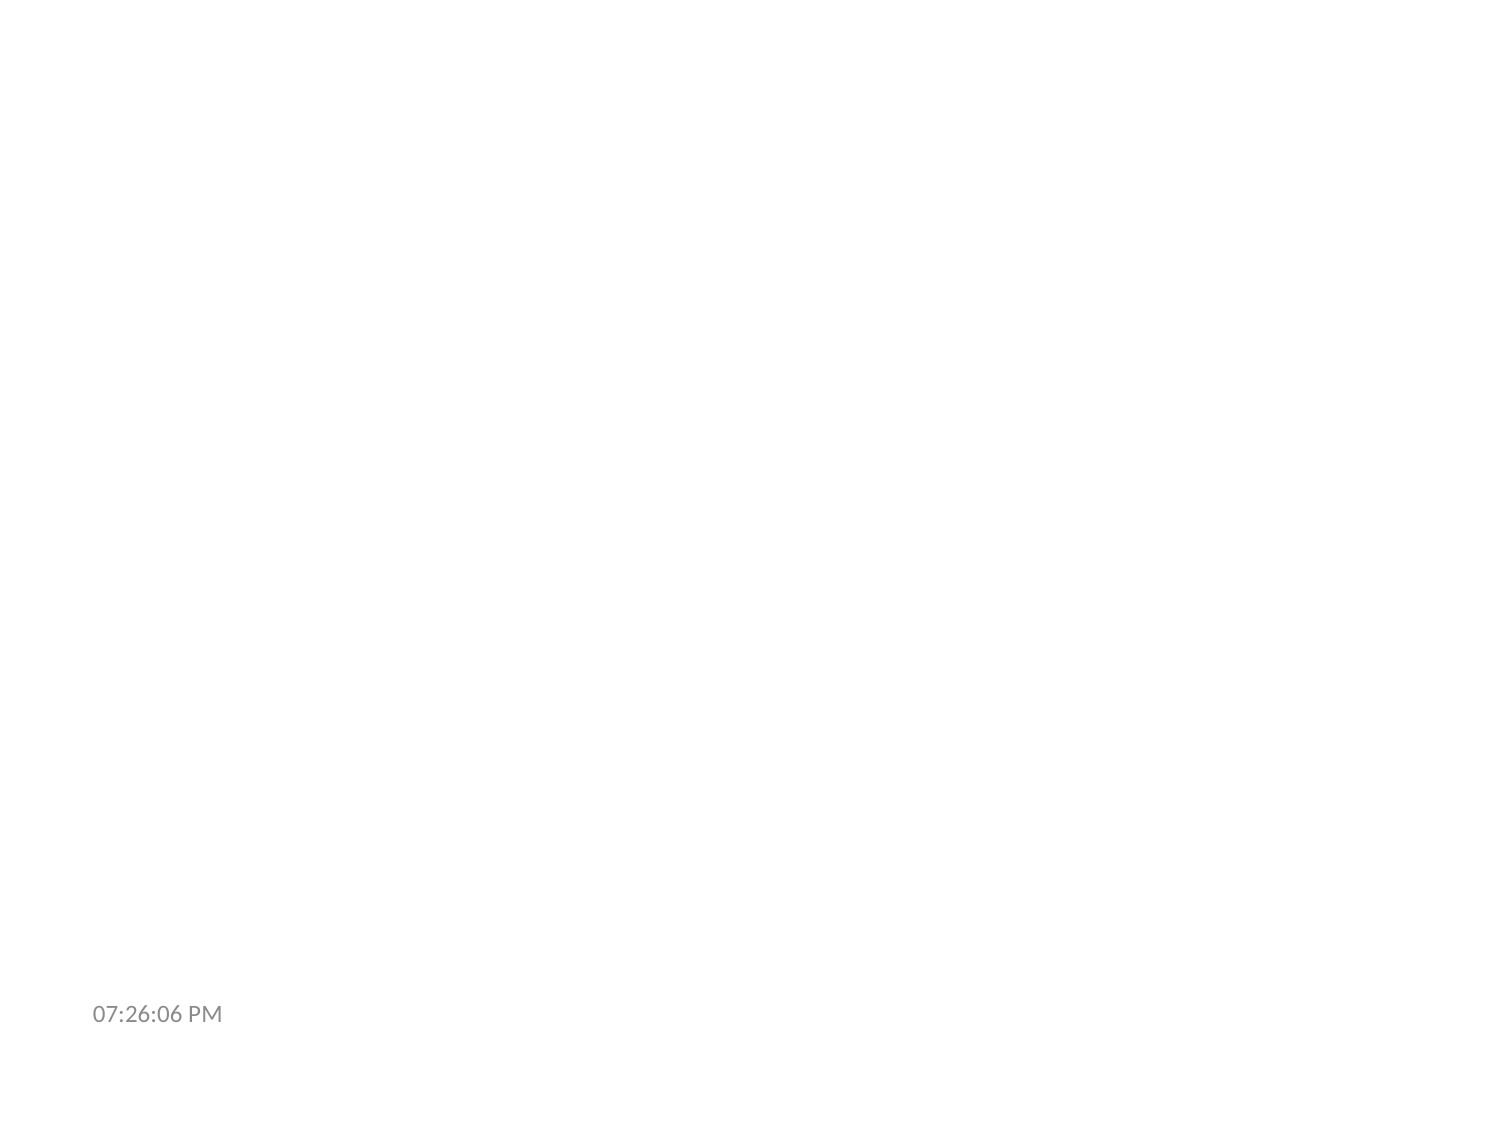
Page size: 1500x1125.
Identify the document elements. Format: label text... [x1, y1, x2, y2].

text_box 3:35:09 PM [77, 982, 428, 1043]
